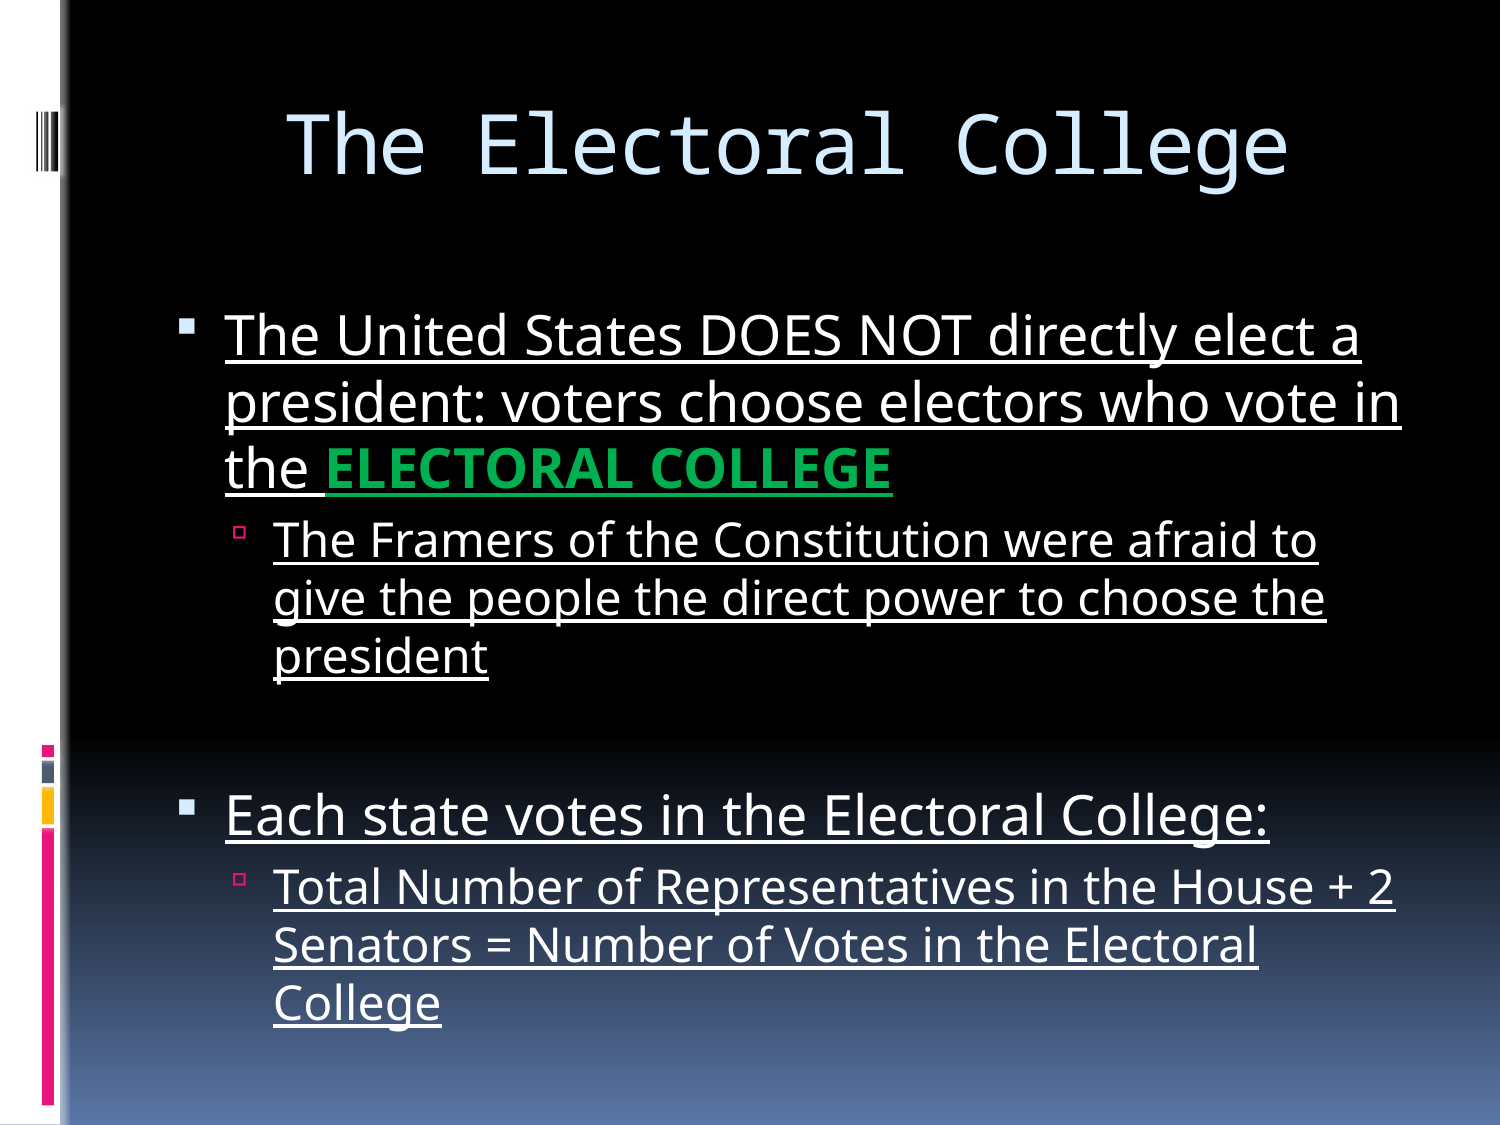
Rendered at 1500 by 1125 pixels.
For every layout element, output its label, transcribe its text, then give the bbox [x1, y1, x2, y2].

list The United States DOES NOT directly elect a president: voters choose electors who vote in the ELECTORAL COLLEGE The Framers of the Constitution were afraid to give the people the direct power to choose the president Each state votes in the Electoral College: Total Number of Representatives in the House + 2 Senators = Number of Votes in the Electoral College [150, 292, 1425, 1043]
title The Electoral College [150, 83, 1425, 234]
